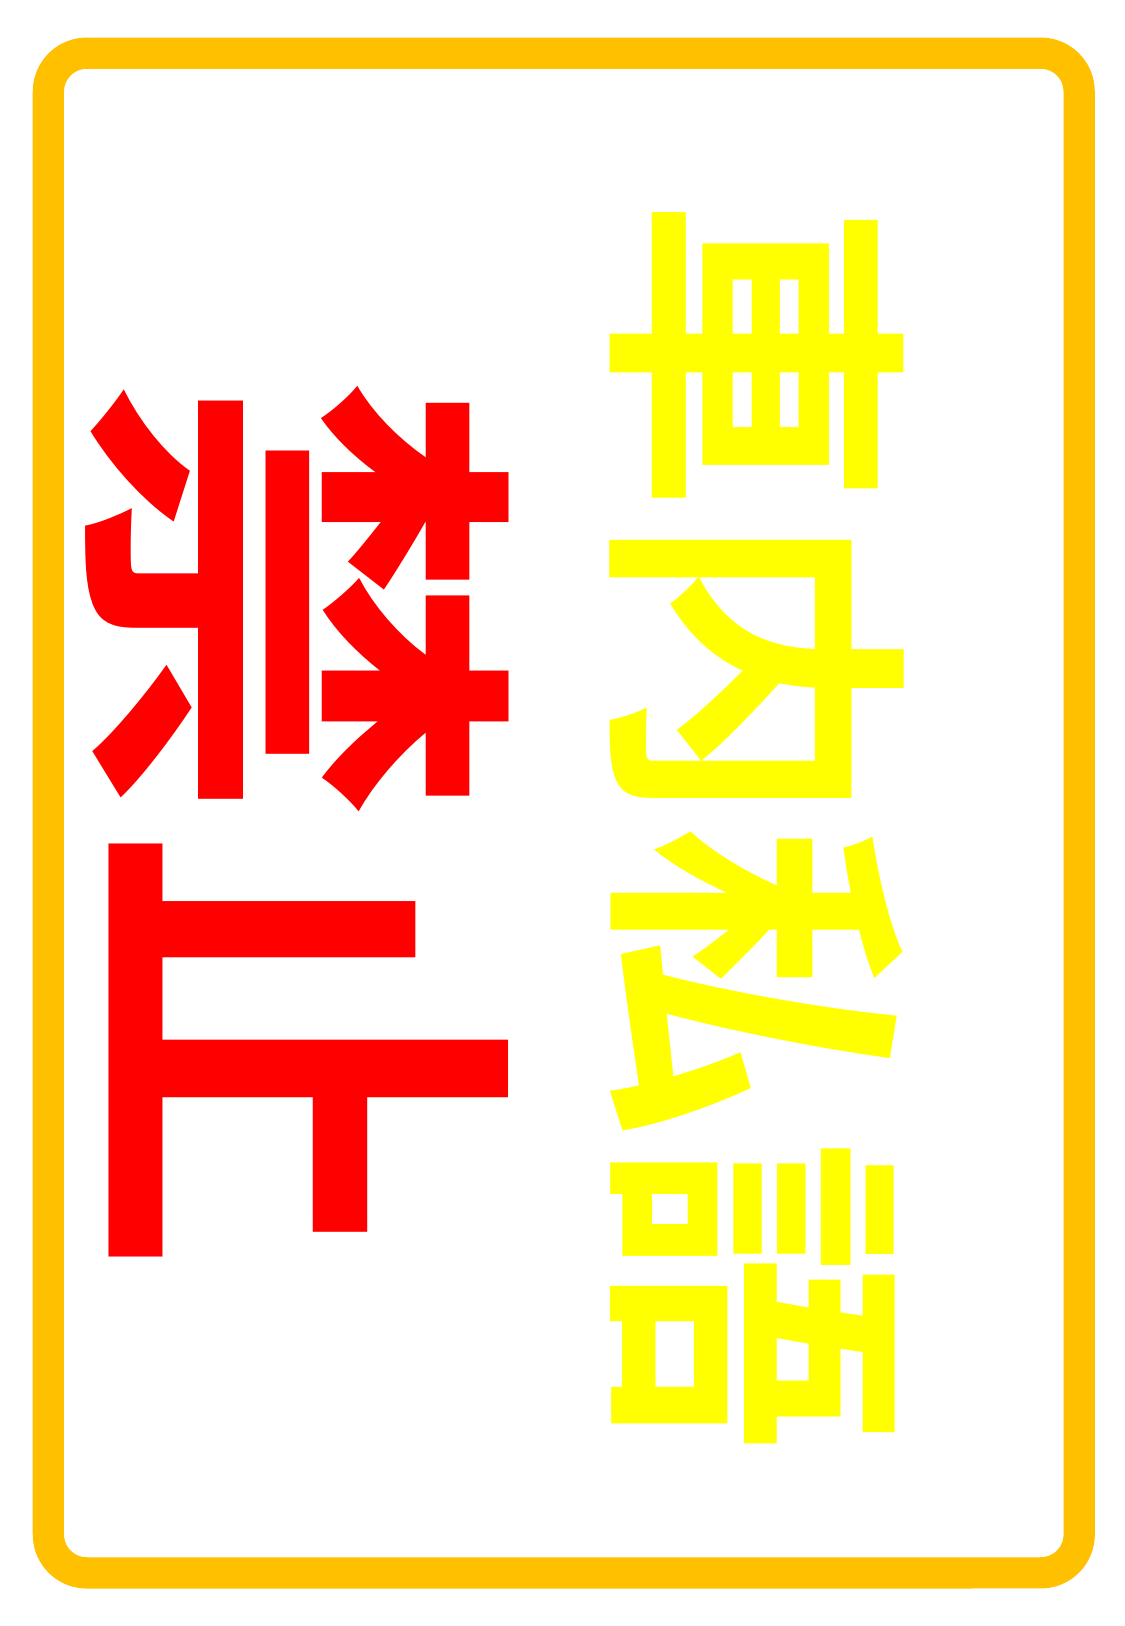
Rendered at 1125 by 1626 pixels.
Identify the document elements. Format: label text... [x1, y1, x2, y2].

text_box [984, 51, 1082, 1575]
text_box 車内私語 禁止 [29, 37, 984, 1614]
